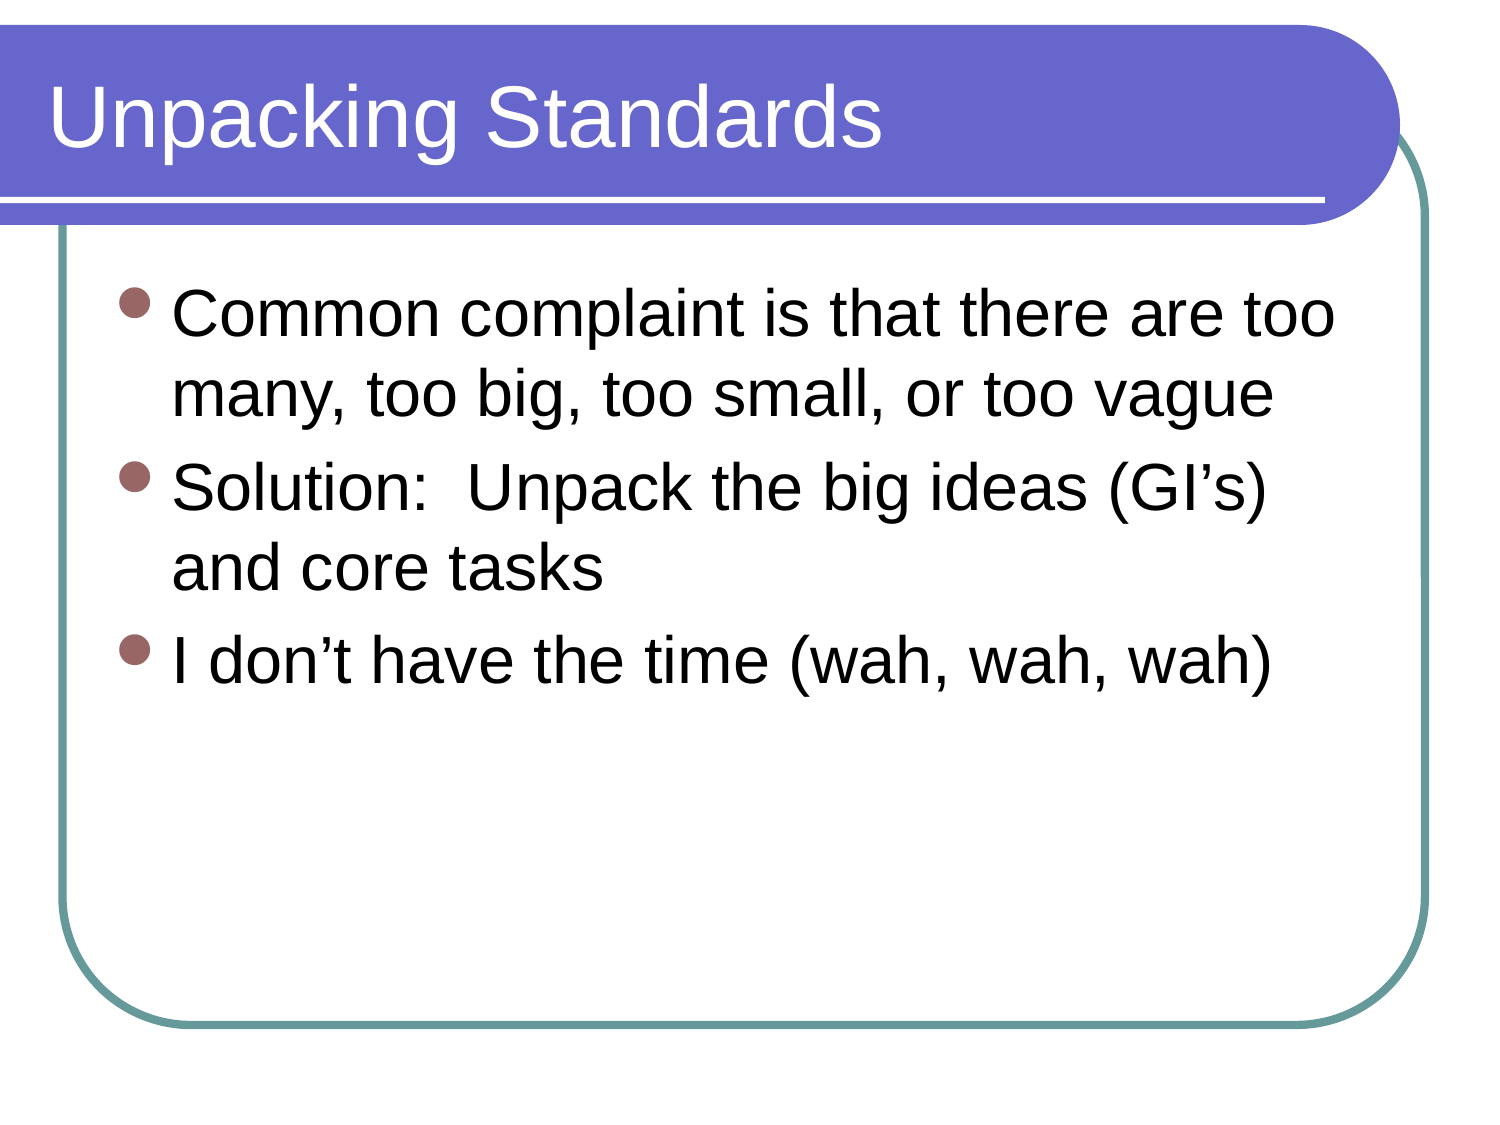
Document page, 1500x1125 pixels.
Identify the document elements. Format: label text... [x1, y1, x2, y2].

title Unpacking Standards [31, 37, 1348, 188]
list Common complaint is that there are too many, too big, too small, or too vague Solution: Unpack the big ideas (GI’s) and core tasks I don’t have the time (wah, wah, wah) [99, 262, 1401, 988]
